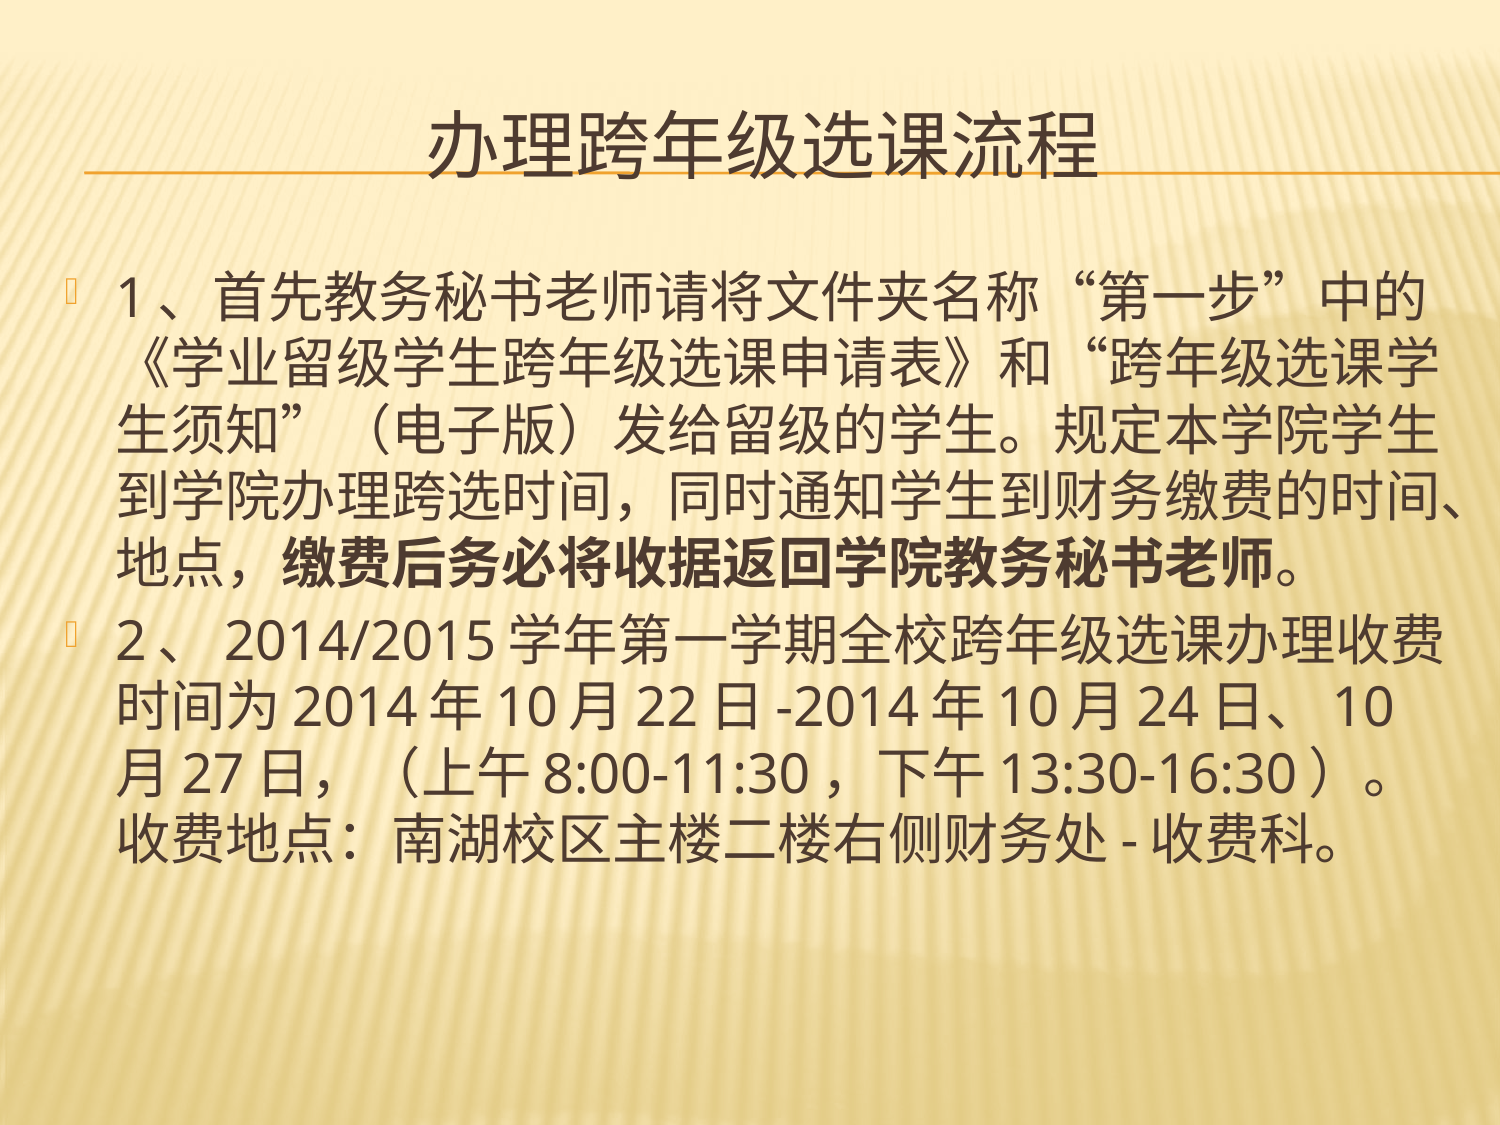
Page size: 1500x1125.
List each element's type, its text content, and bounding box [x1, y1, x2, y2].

title 办理跨年级选课流程 [50, 75, 1475, 213]
list 1、首先教务秘书老师请将文件夹名称“第一步”中的《学业留级学生跨年级选课申请表》和“跨年级选课学生须知”（电子版）发给留级的学生。规定本学院学生到学院办理跨选时间，同时通知学生到财务缴费的时间、地点，缴费后务必将收据返回学院教务秘书老师。 2、2014/2015学年第一学期全校跨年级选课办理收费时间为2014年10月22日-2014年10月24日、10月27日，（上午8:00-11:30，下午13:30-16:30）。收费地点：南湖校区主楼二楼右侧财务处-收费科。 [50, 254, 1475, 998]
